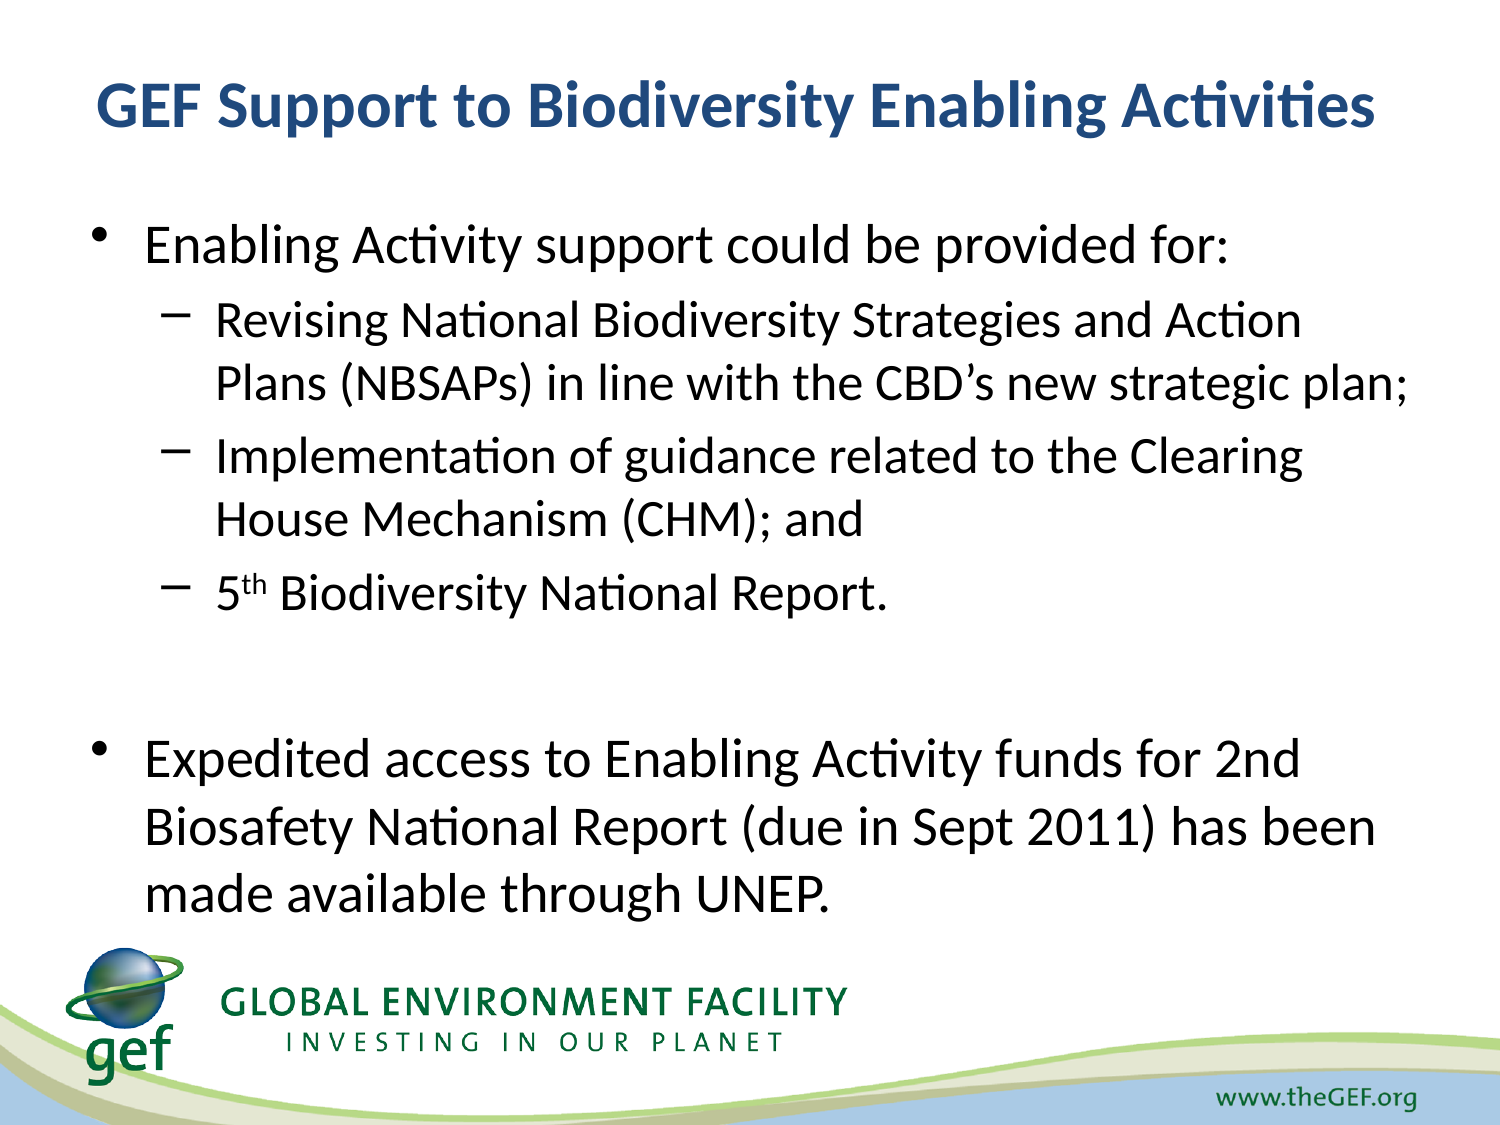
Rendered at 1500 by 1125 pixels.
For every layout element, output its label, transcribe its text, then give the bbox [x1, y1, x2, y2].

title GEF Support to Biodiversity Enabling Activities [24, 24, 1451, 178]
list Enabling Activity support could be provided for: Revising National Biodiversity Strategies and Action Plans (NBSAPs) in line with the CBD’s new strategic plan; Implementation of guidance related to the Clearing House Mechanism (CHM); and 5th Biodiversity National Report. Expedited access to Enabling Activity funds for 2nd Biosafety National Report (due in Sept 2011) has been made available through UNEP. [74, 199, 1426, 976]
picture [0, 920, 1500, 1125]
